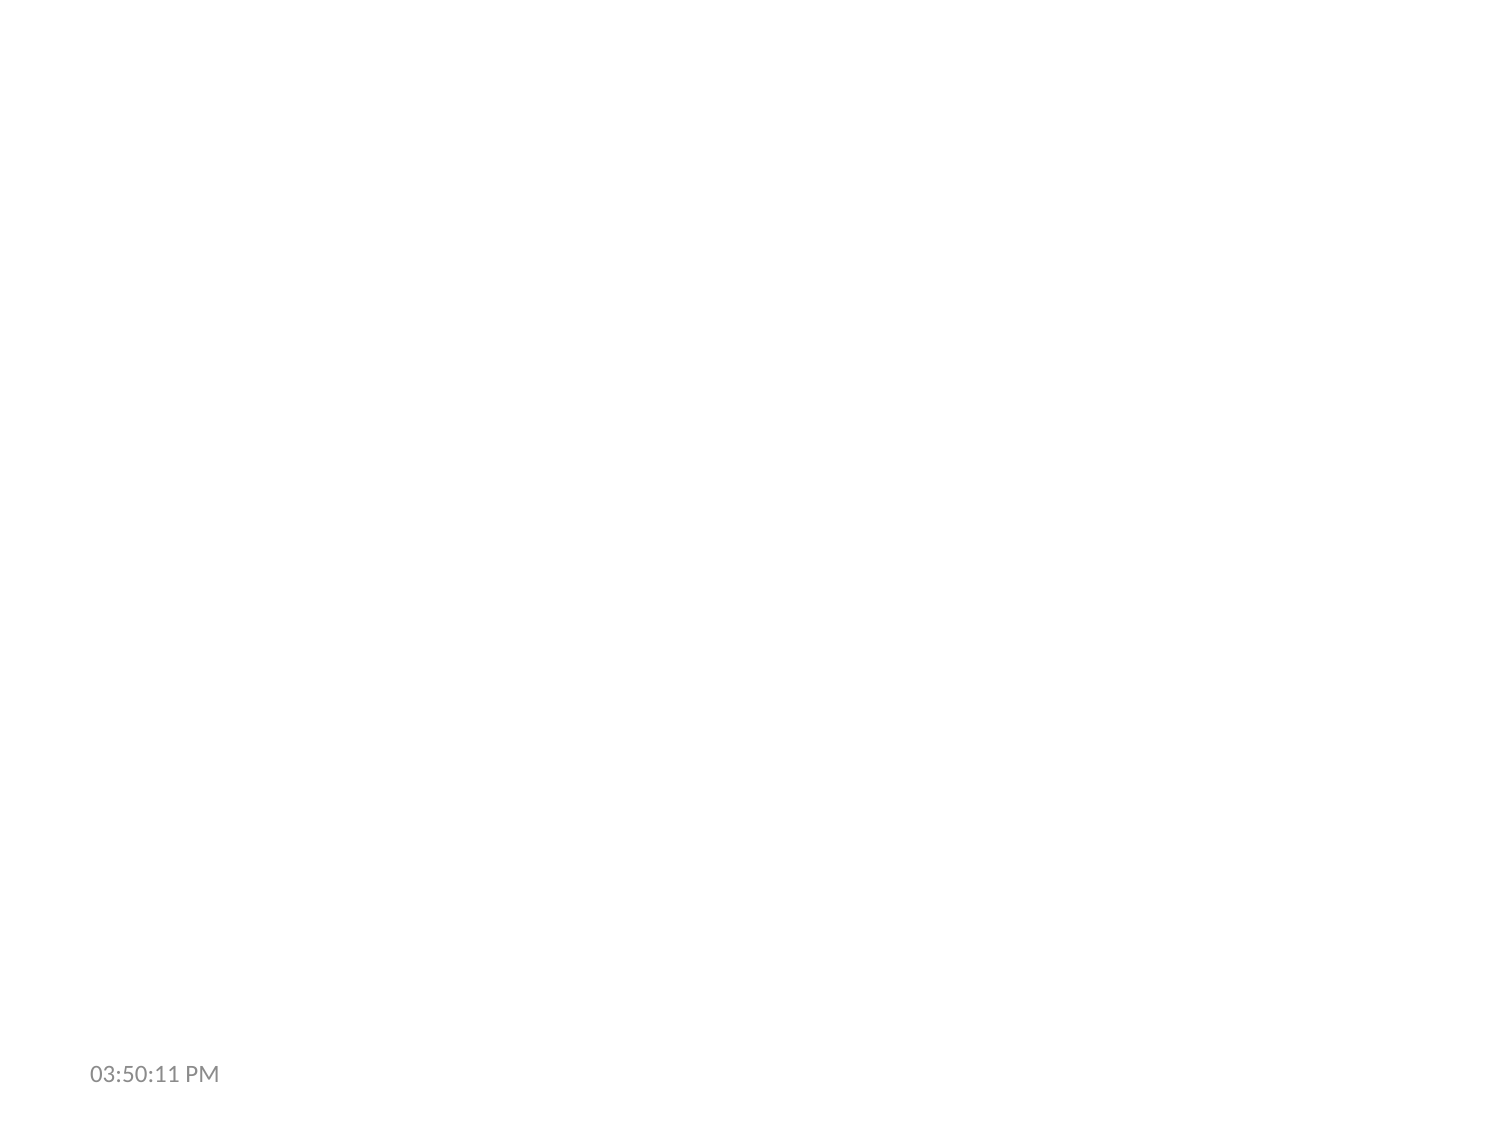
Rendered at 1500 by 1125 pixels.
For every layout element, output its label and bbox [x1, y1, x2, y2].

slide_number [75, 1042, 425, 1103]
